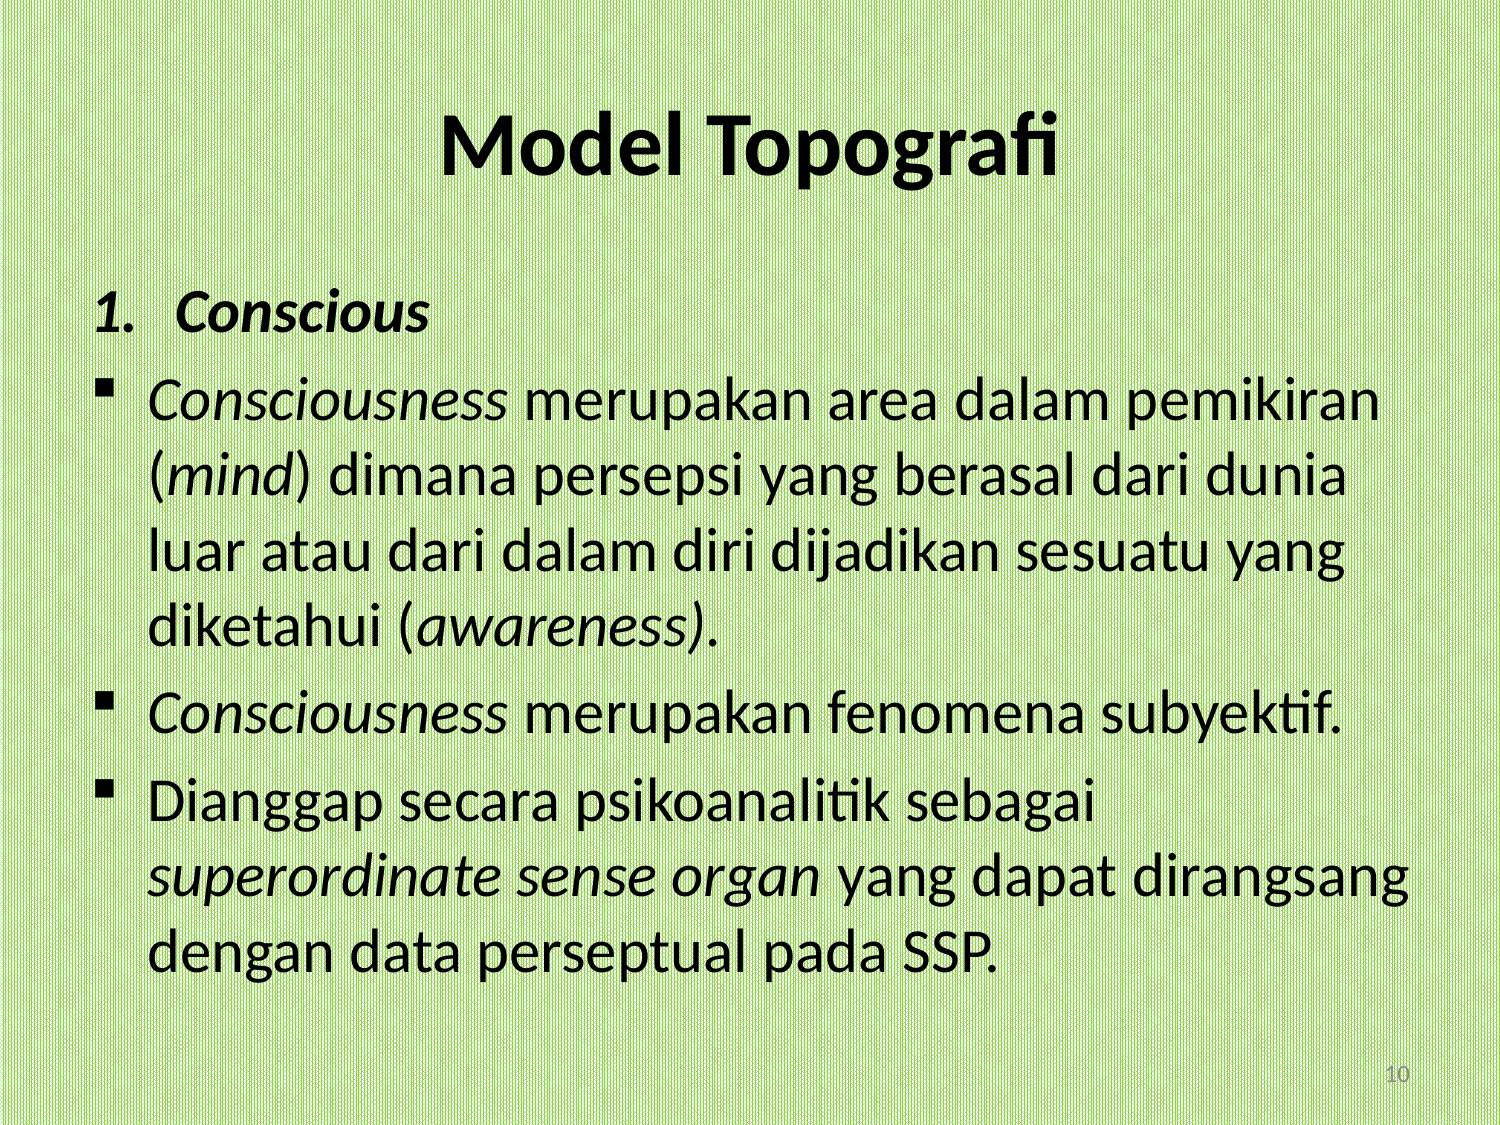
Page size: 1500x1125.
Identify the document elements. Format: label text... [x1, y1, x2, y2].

slide_number 10 [1074, 1042, 1425, 1103]
title Model Topografi [75, 45, 1425, 233]
list Conscious Consciousness merupakan area dalam pemikiran (mind) dimana persepsi yang berasal dari dunia luar atau dari dalam diri dijadikan sesuatu yang diketahui (awareness). Consciousness merupakan fenomena subyektif. Dianggap secara psikoanalitik sebagai superordinate sense organ yang dapat dirangsang dengan data perseptual pada SSP. [75, 262, 1425, 1005]
